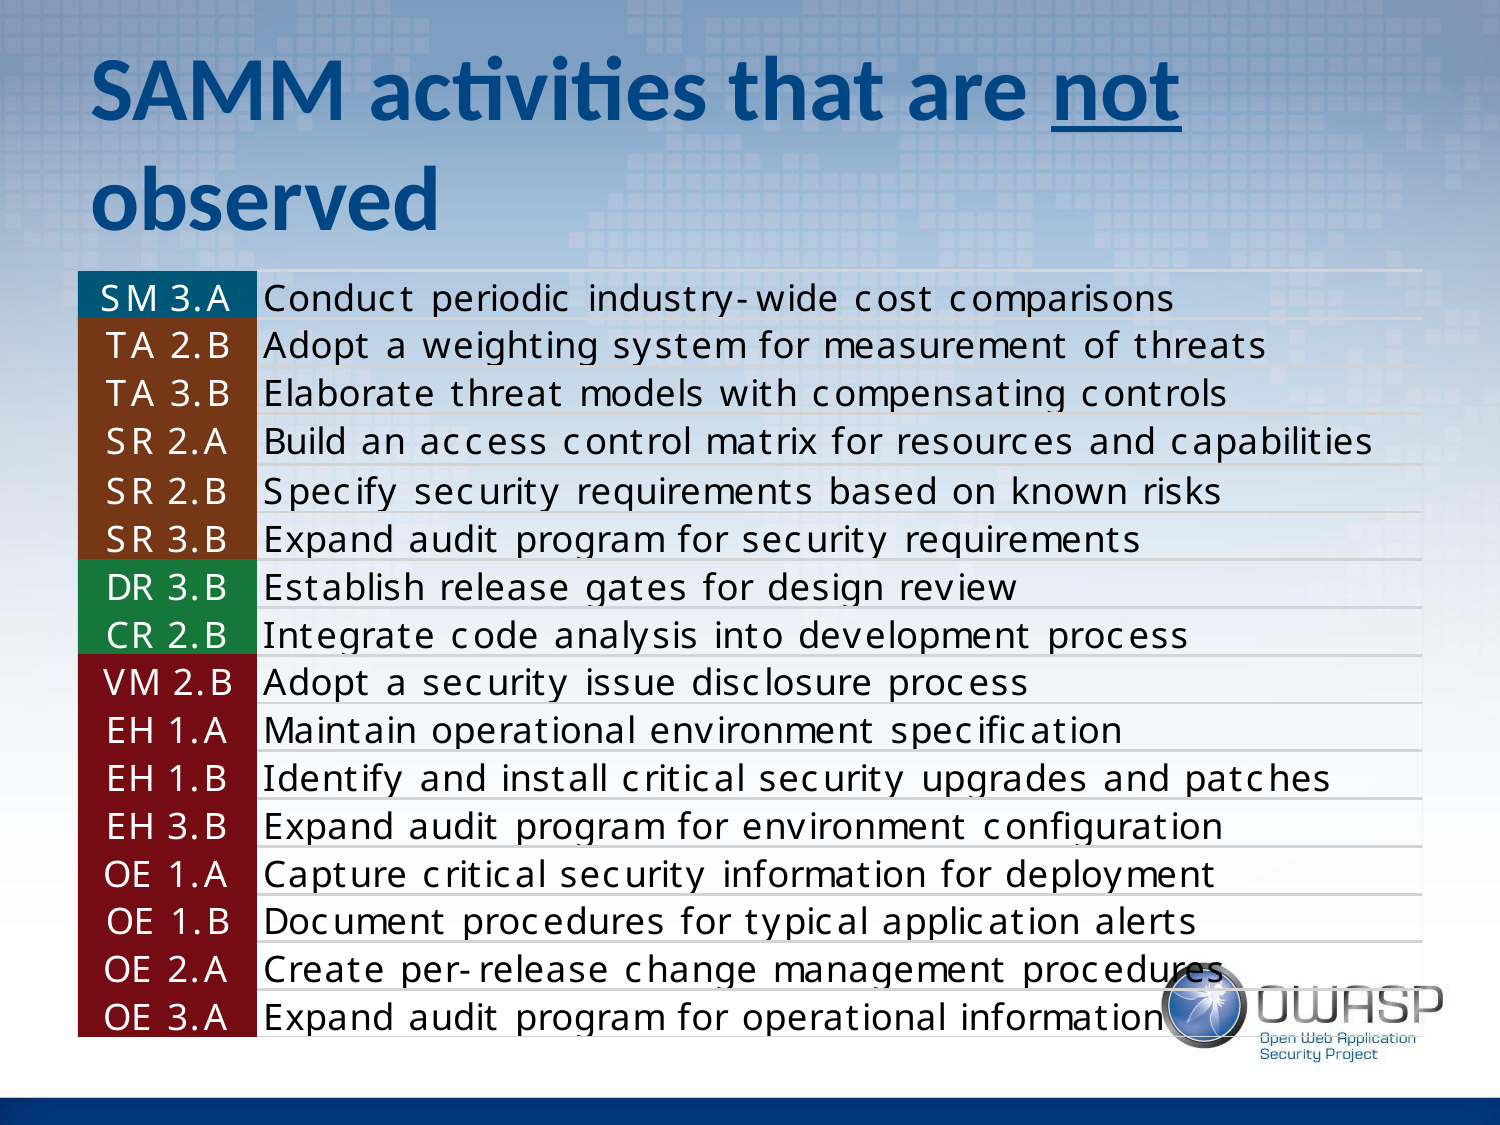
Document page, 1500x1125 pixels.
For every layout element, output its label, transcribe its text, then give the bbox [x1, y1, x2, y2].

title SAMM activities that are not observed [75, 45, 1425, 233]
picture [0, 0, 1500, 1125]
